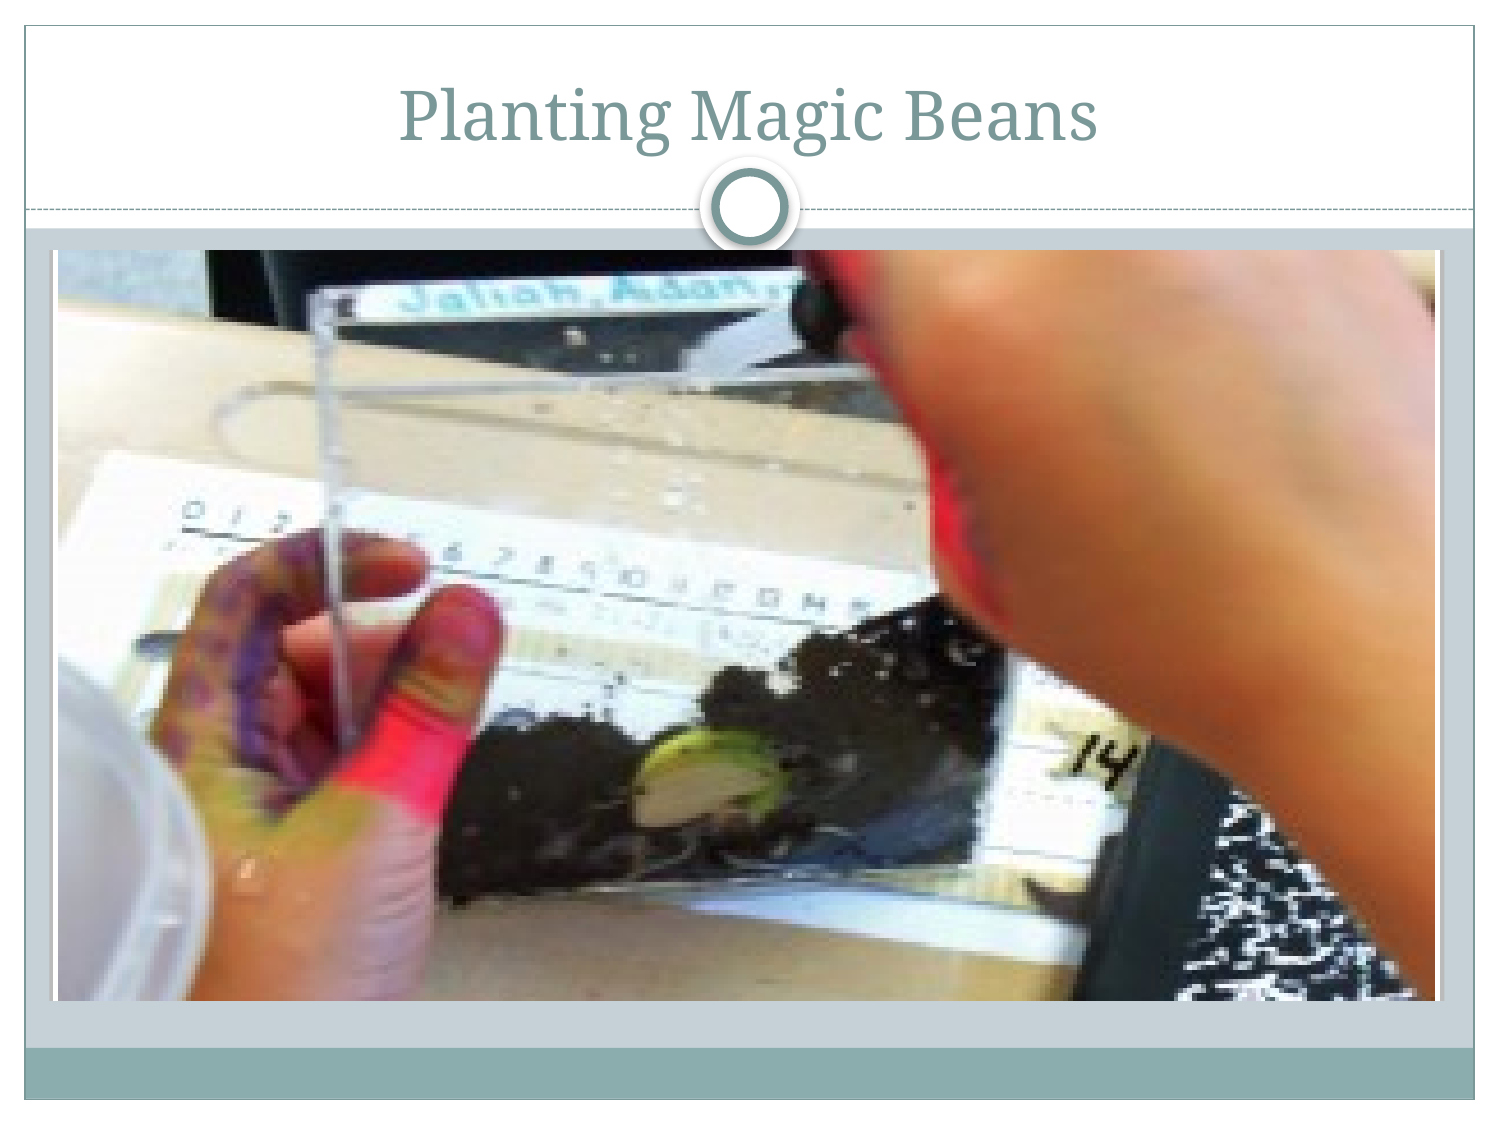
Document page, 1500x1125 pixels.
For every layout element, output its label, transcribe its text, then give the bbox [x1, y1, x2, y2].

title Planting Magic Beans [49, 37, 1450, 162]
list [49, 250, 1445, 1001]
